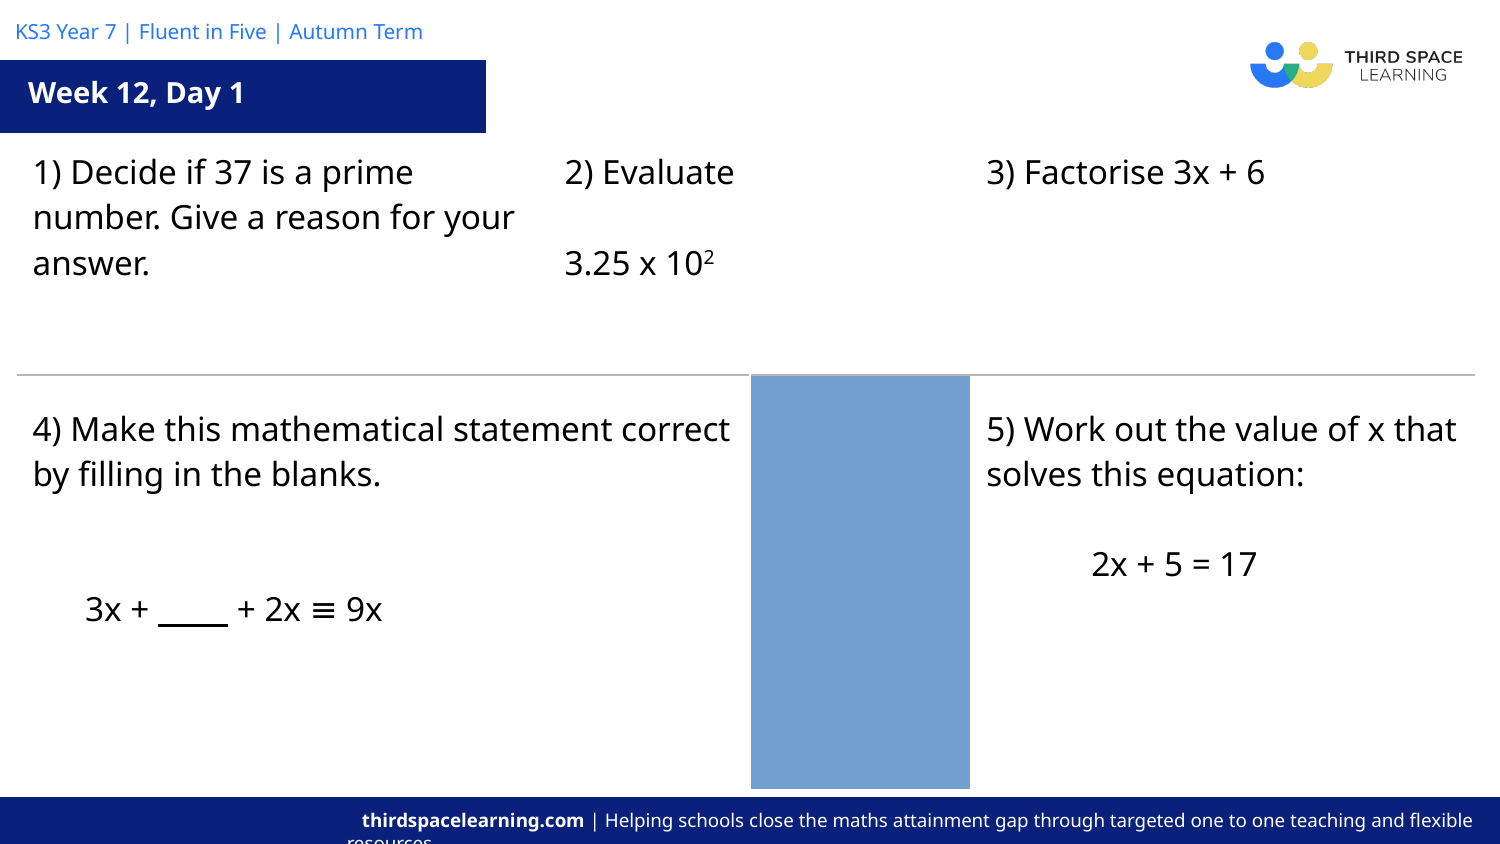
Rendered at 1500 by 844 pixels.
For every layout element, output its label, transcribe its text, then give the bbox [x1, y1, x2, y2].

table_cell 5) Work out the value of x that solves this equation: 2x + 5 = 17 [972, 376, 1474, 788]
table_cell 4) Make this mathematical statement correct by filling in the blanks. 3x + + 2x ≡ 9x [19, 376, 749, 788]
table_header 1) Decide if 37 is a prime number. Give a reason for your answer. [19, 142, 549, 374]
table_header 3) Factorise 3x + 6 [972, 142, 1474, 374]
text_box Week 12, Day 1 [13, 59, 383, 125]
table_header 2) Evaluate 3.25 x 102 [550, 142, 970, 374]
picture [1250, 33, 1465, 99]
